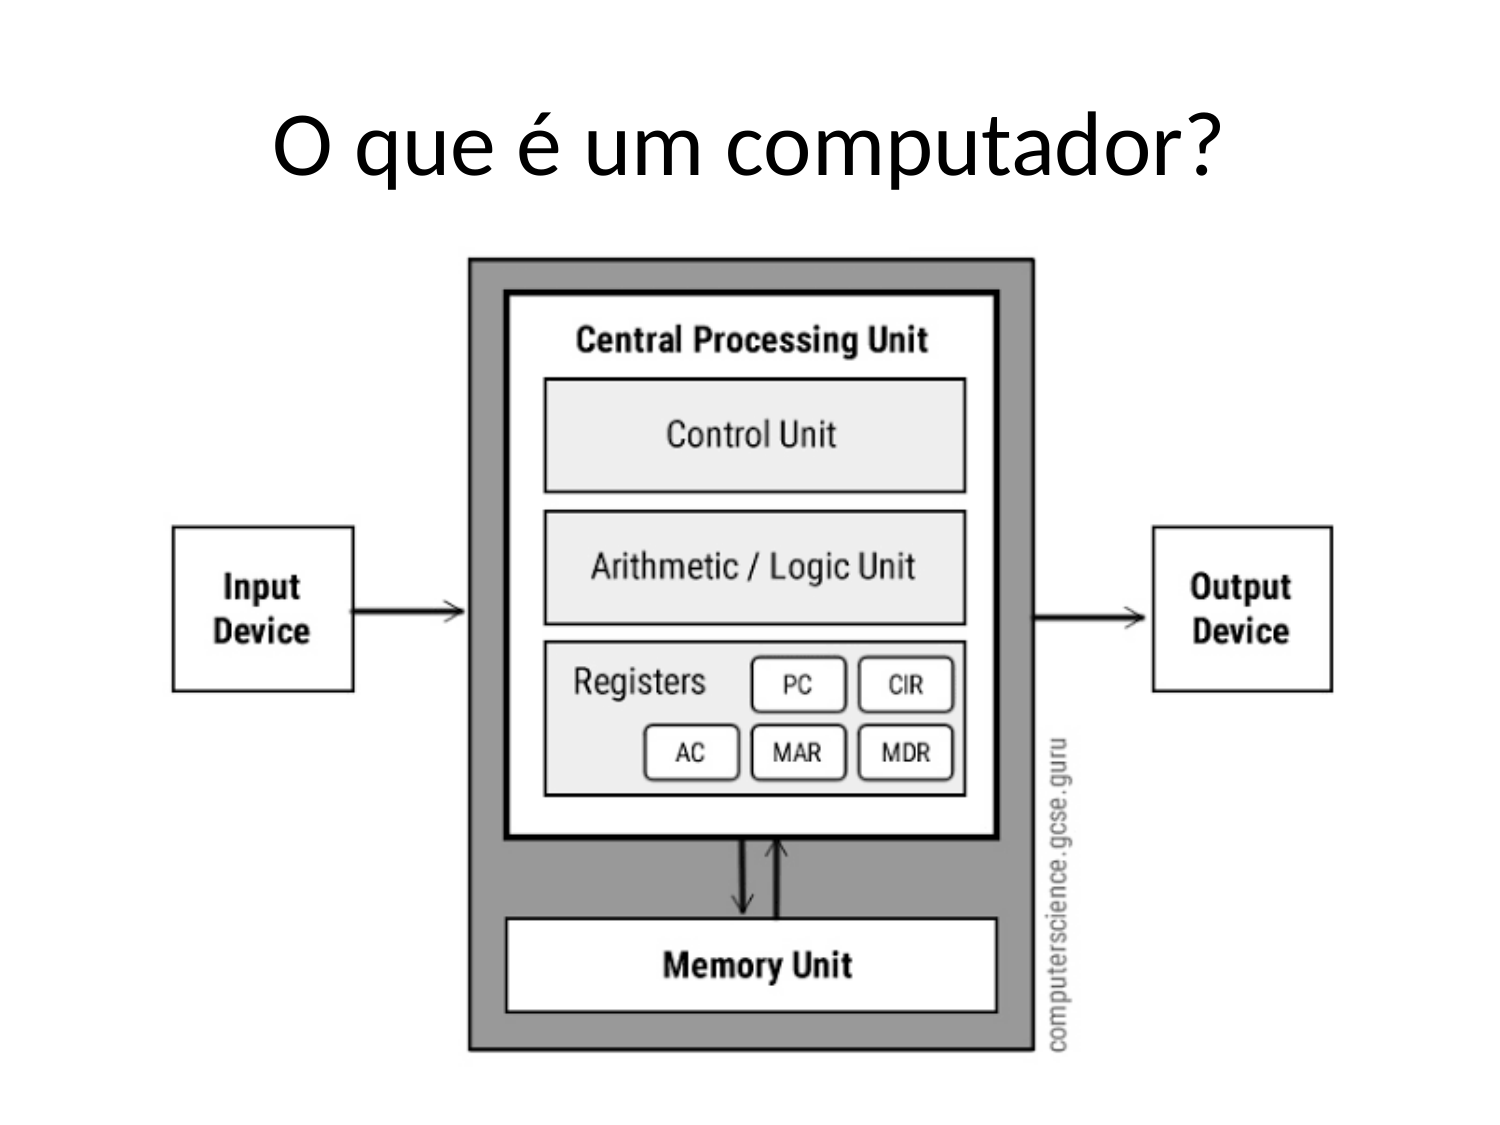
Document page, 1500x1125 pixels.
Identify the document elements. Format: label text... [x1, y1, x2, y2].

picture [135, 219, 1369, 1083]
title O que é um computador? [75, 45, 1425, 233]
